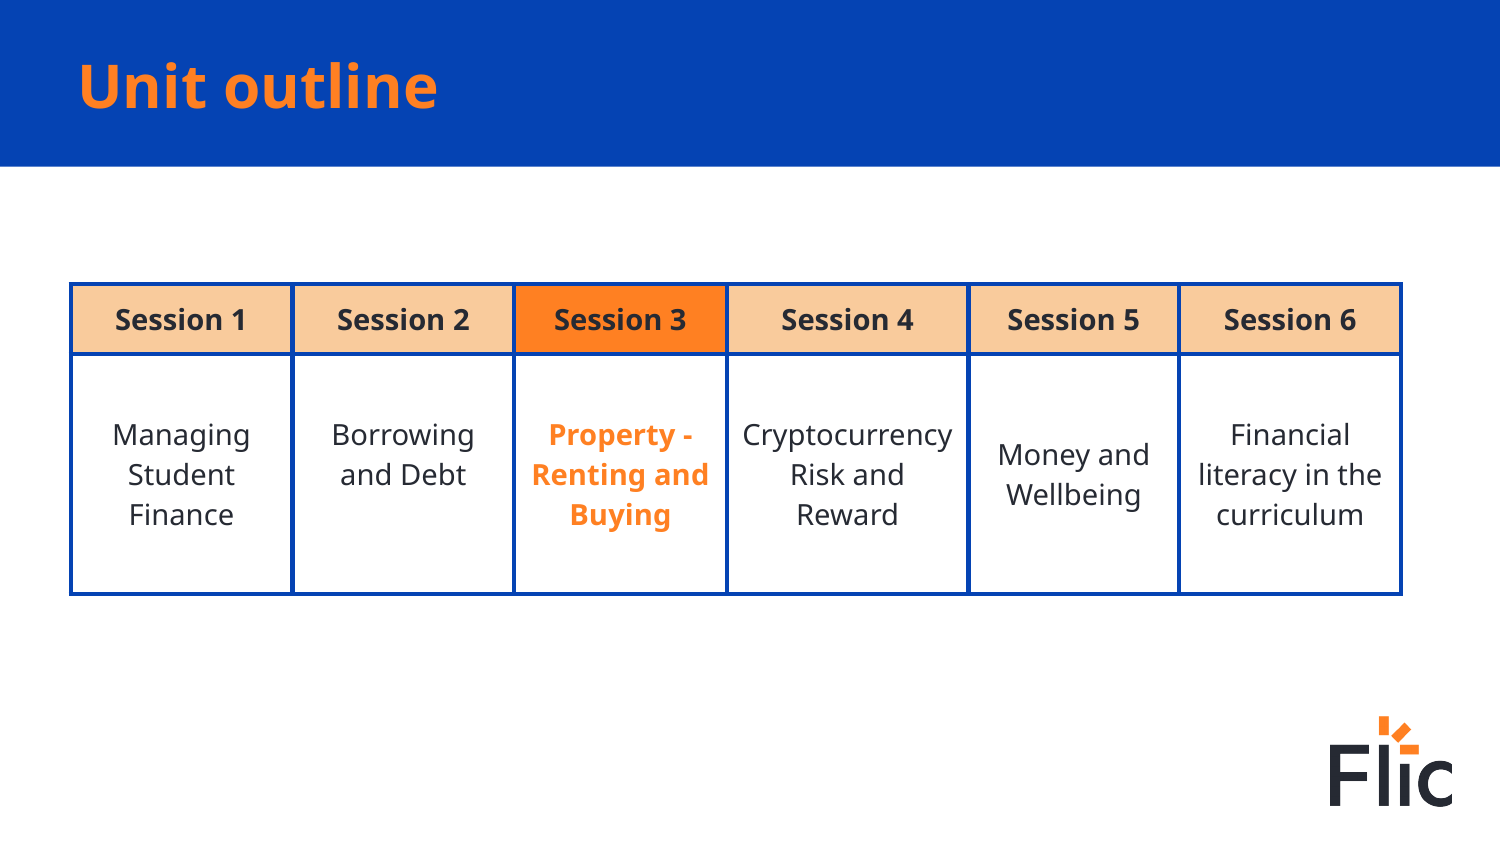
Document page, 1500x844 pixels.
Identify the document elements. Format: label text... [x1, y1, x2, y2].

table_cell Cryptocurrency Risk and Reward [729, 356, 966, 592]
picture [1330, 716, 1452, 807]
table_header Session 4 [729, 286, 966, 352]
table_header Session 5 [971, 286, 1177, 352]
table_cell Property - Renting and Buying [516, 356, 725, 592]
table_cell Money and Wellbeing [971, 356, 1177, 592]
table_cell Borrowing and Debt [295, 356, 512, 592]
table_header Session 2 [295, 286, 512, 352]
table_cell Financial literacy in the curriculum [1181, 356, 1399, 592]
table_header Session 6 [1181, 286, 1399, 352]
table_header Session 3 [516, 286, 725, 352]
title Unit outline [62, 41, 1331, 127]
table_cell Managing Student Finance [73, 356, 290, 592]
table_header Session 1 [73, 286, 290, 352]
